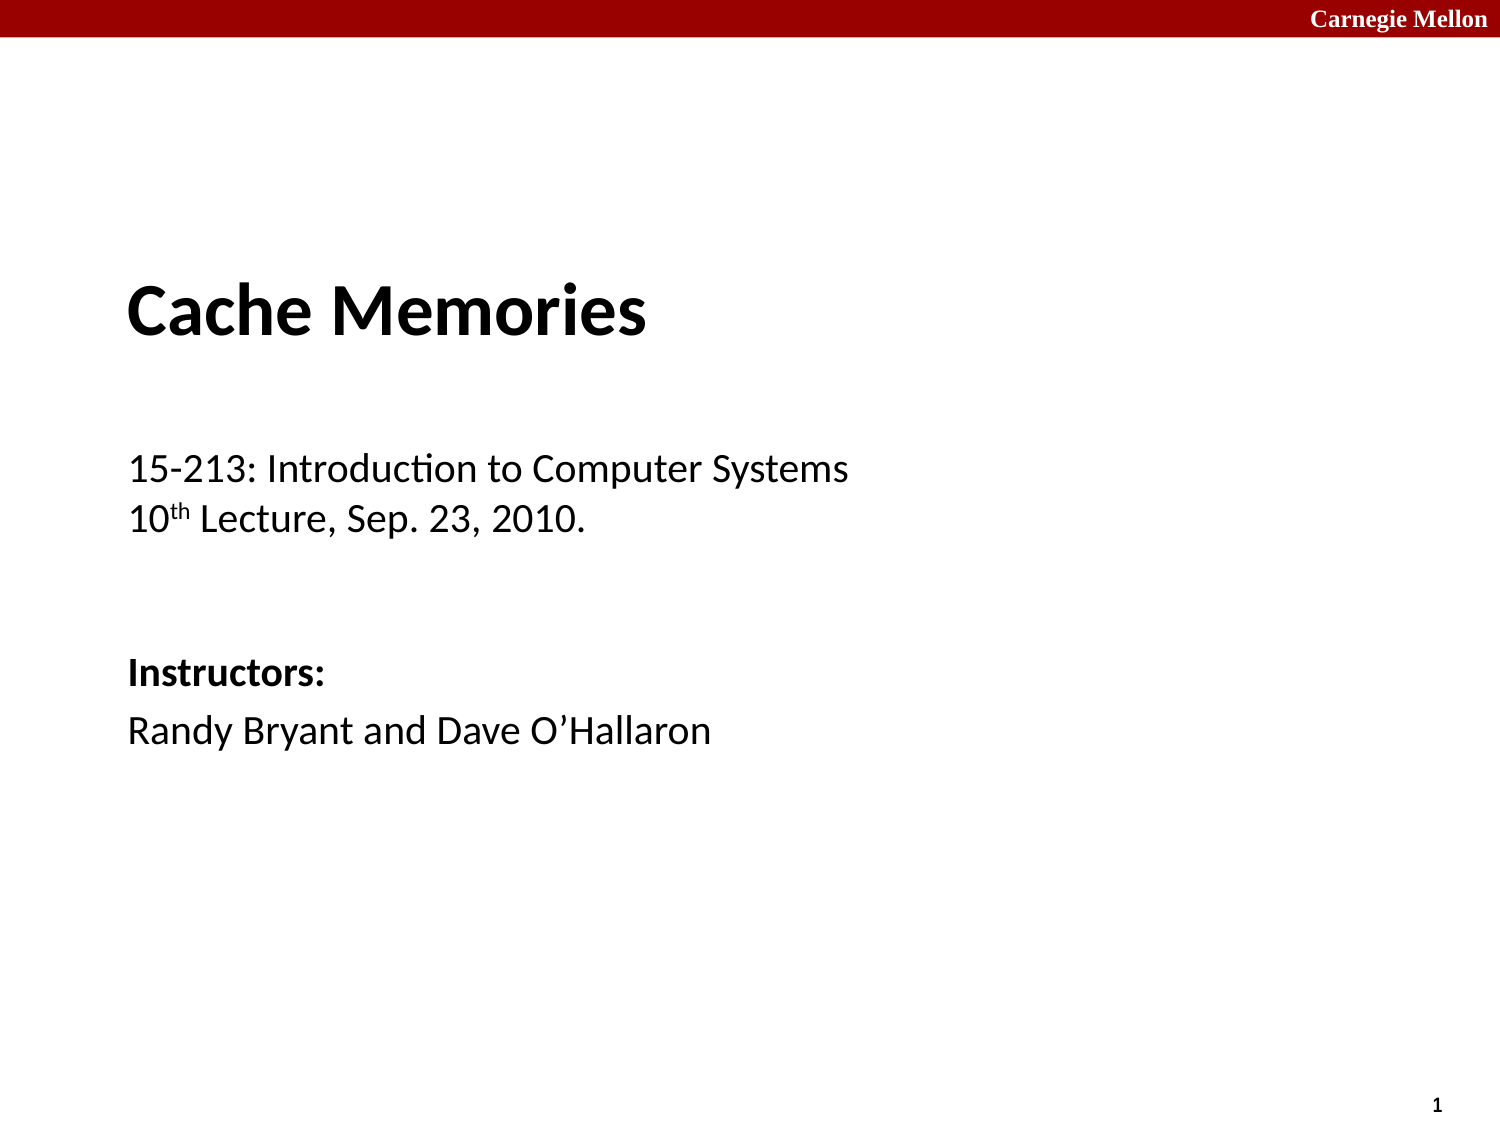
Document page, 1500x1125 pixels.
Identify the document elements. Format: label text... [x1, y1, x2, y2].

subtitle Instructors: Randy Bryant and Dave O’Hallaron [112, 637, 1373, 926]
title Cache Memories 15-213: Introduction to Computer Systems 10th Lecture, Sep. 23, 2010. [112, 279, 1388, 522]
